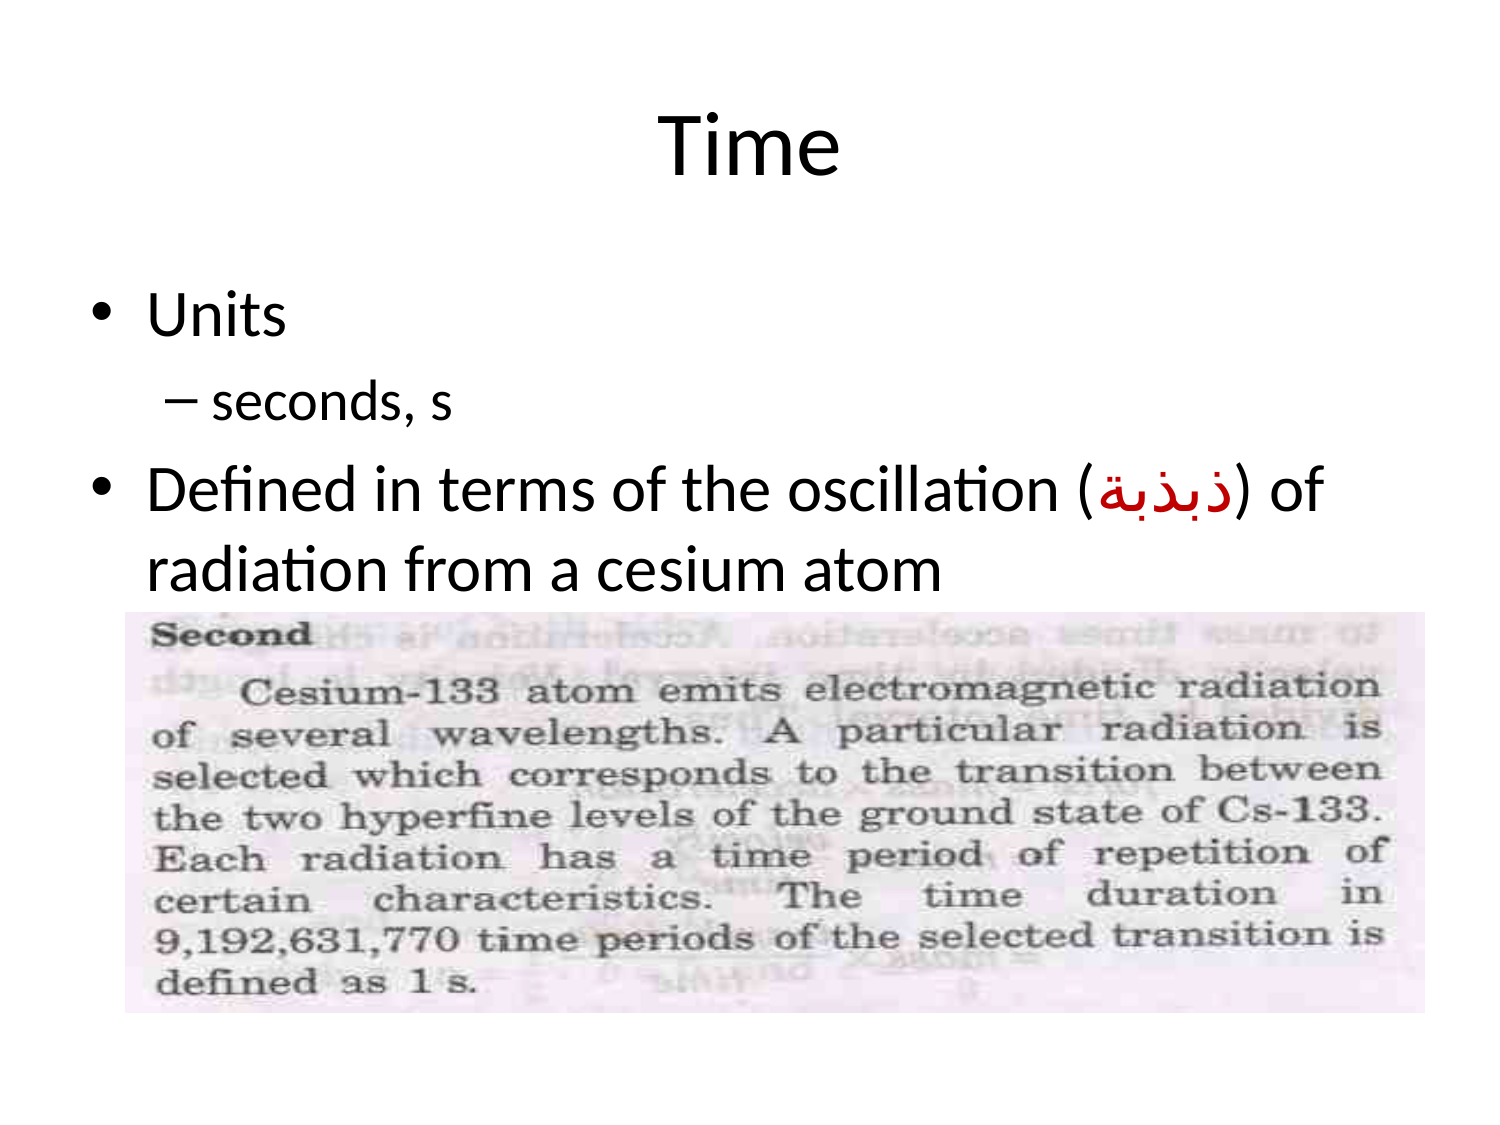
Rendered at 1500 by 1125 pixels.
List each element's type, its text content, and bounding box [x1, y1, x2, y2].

title Time [75, 45, 1425, 233]
picture [124, 612, 1426, 1013]
list Units seconds, s Defined in terms of the oscillation (ذبذبة) of radiation from a cesium atom [75, 262, 1425, 1005]
